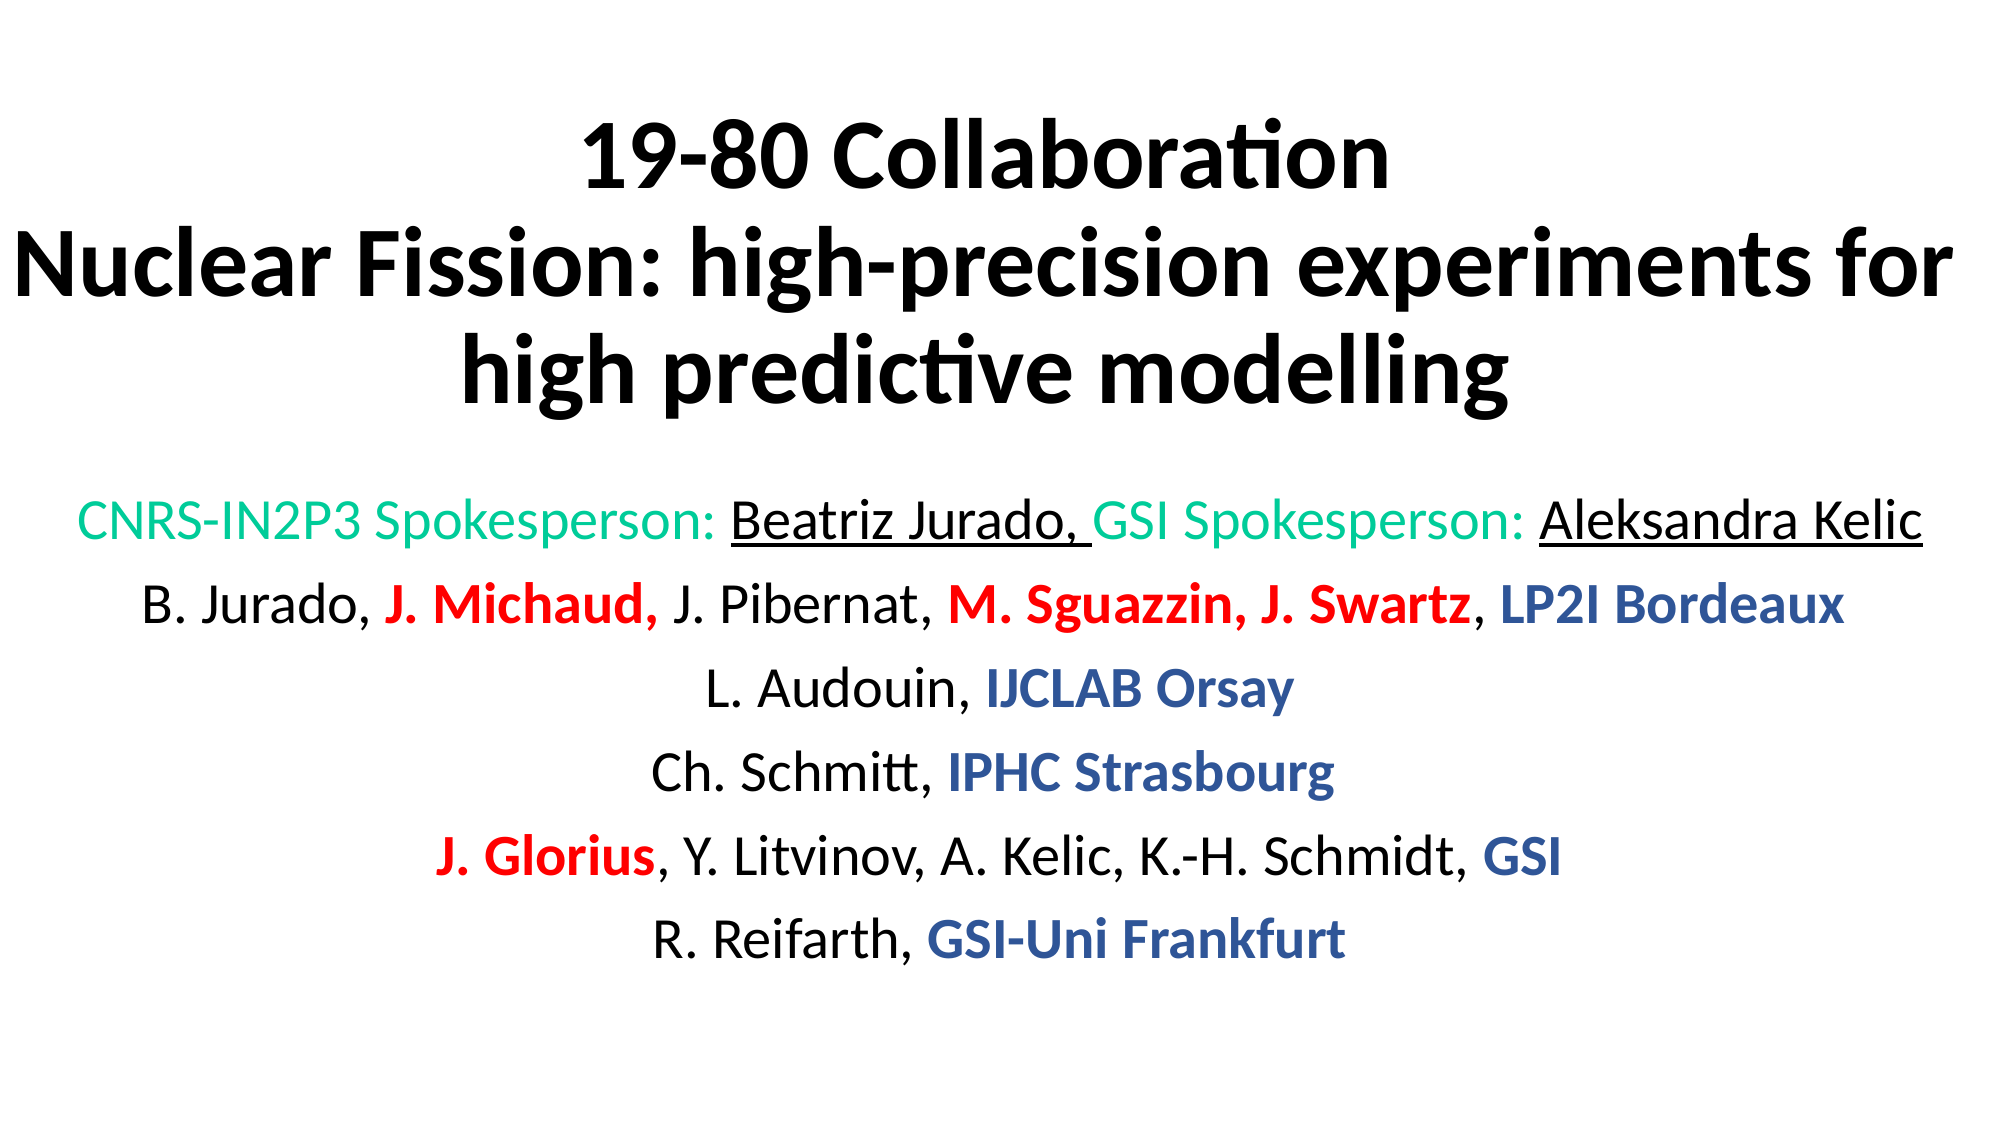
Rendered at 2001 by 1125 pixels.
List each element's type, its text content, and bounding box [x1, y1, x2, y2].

title 19-80 Collaboration Nuclear Fission: high-precision experiments for high predictive modelling [0, 41, 1986, 434]
subtitle CNRS-IN2P3 Spokesperson: Beatriz Jurado, GSI Spokesperson: Aleksandra Kelic B. Jurado, J. Michaud, J. Pibernat, M. Sguazzin, J. Swartz, LP2I Bordeaux L. Audouin, IJCLAB Orsay Ch. Schmitt, IPHC Strasbourg J. Glorius, Y. Litvinov, A. Kelic, K.-H. Schmidt, GSI R. Reifarth, GSI-Uni Frankfurt [0, 482, 2000, 1011]
